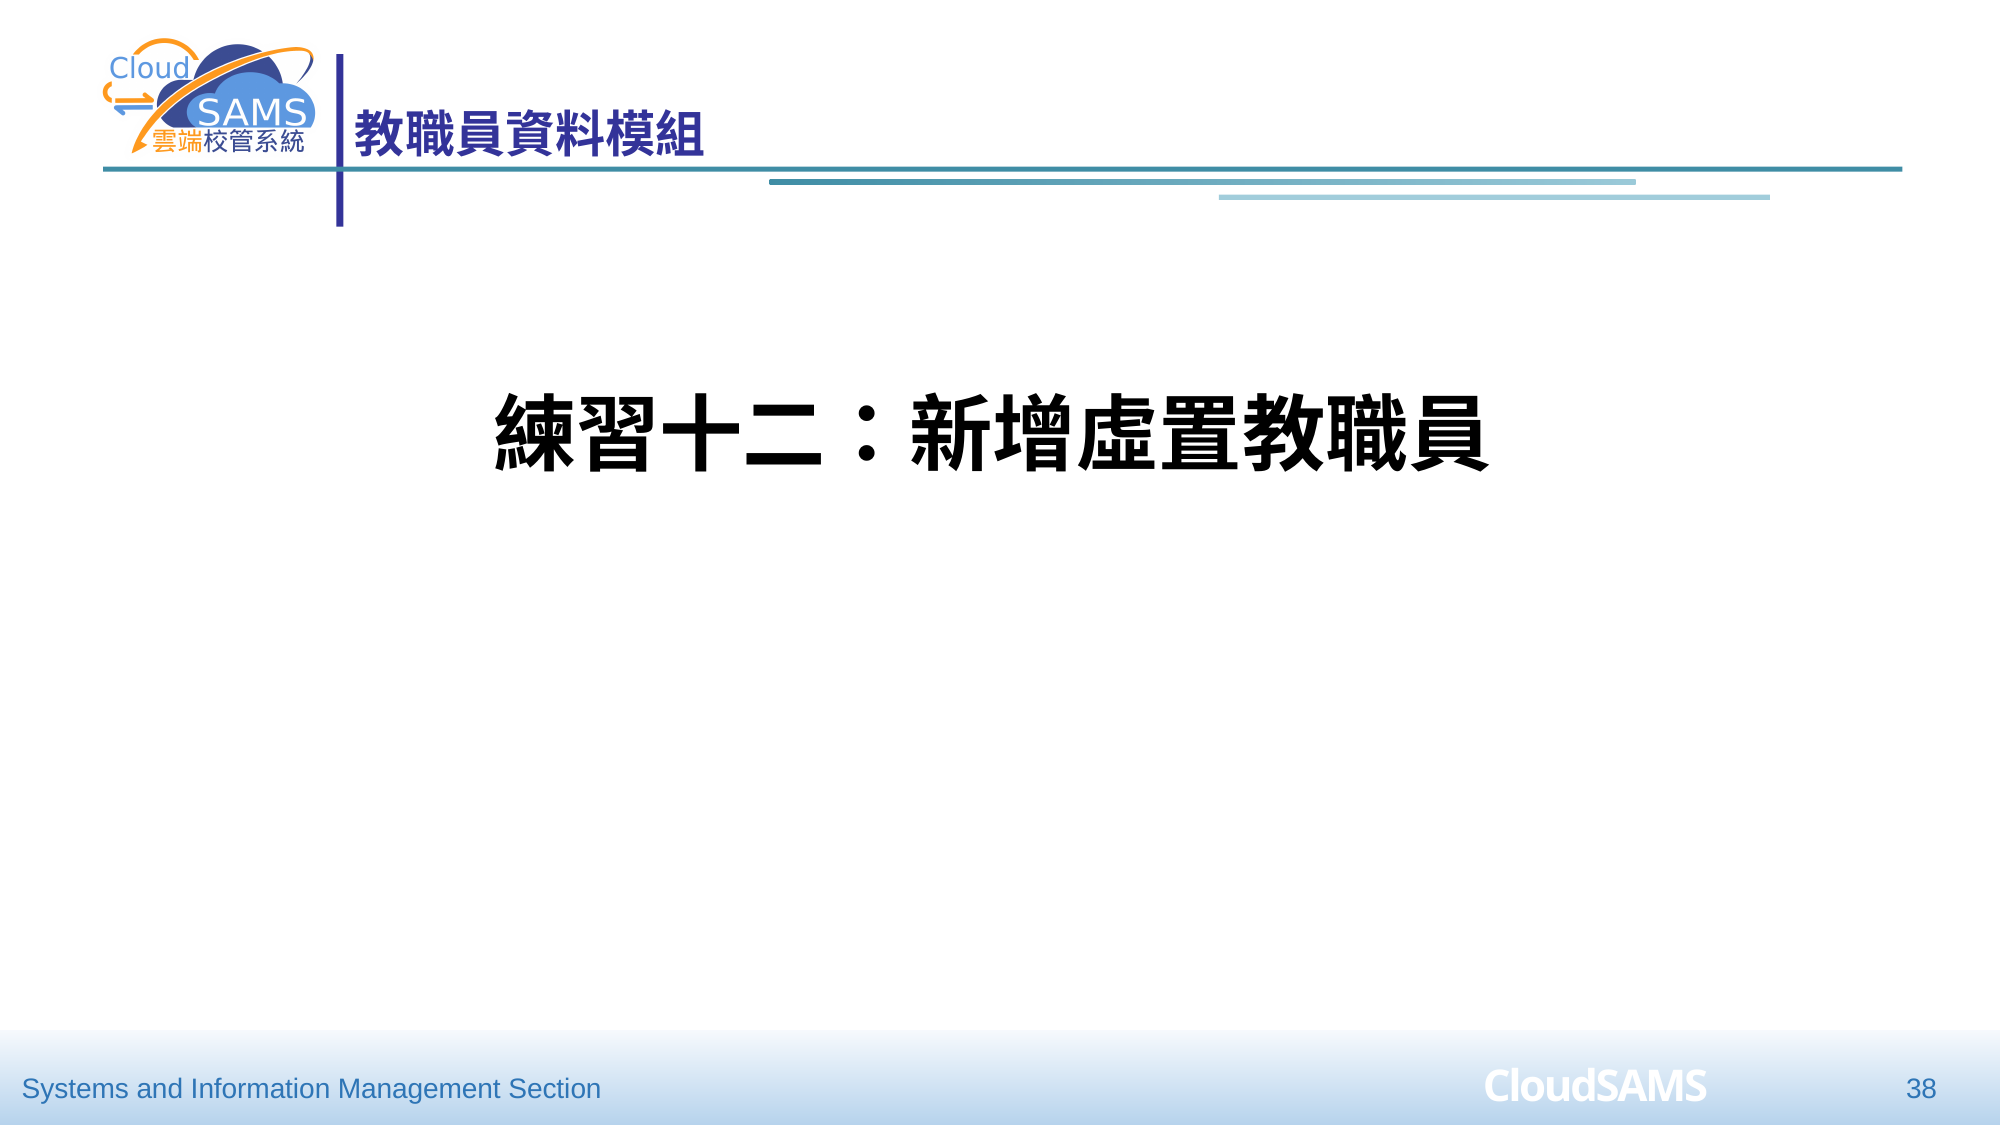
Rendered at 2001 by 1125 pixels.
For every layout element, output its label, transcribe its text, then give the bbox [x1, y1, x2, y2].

title 教職員資料模組 [340, 44, 1907, 170]
slide_number 38 [1755, 1063, 1952, 1125]
picture [87, 7, 349, 175]
text_box 練習十二：新增虛置教職員 [468, 373, 1517, 489]
